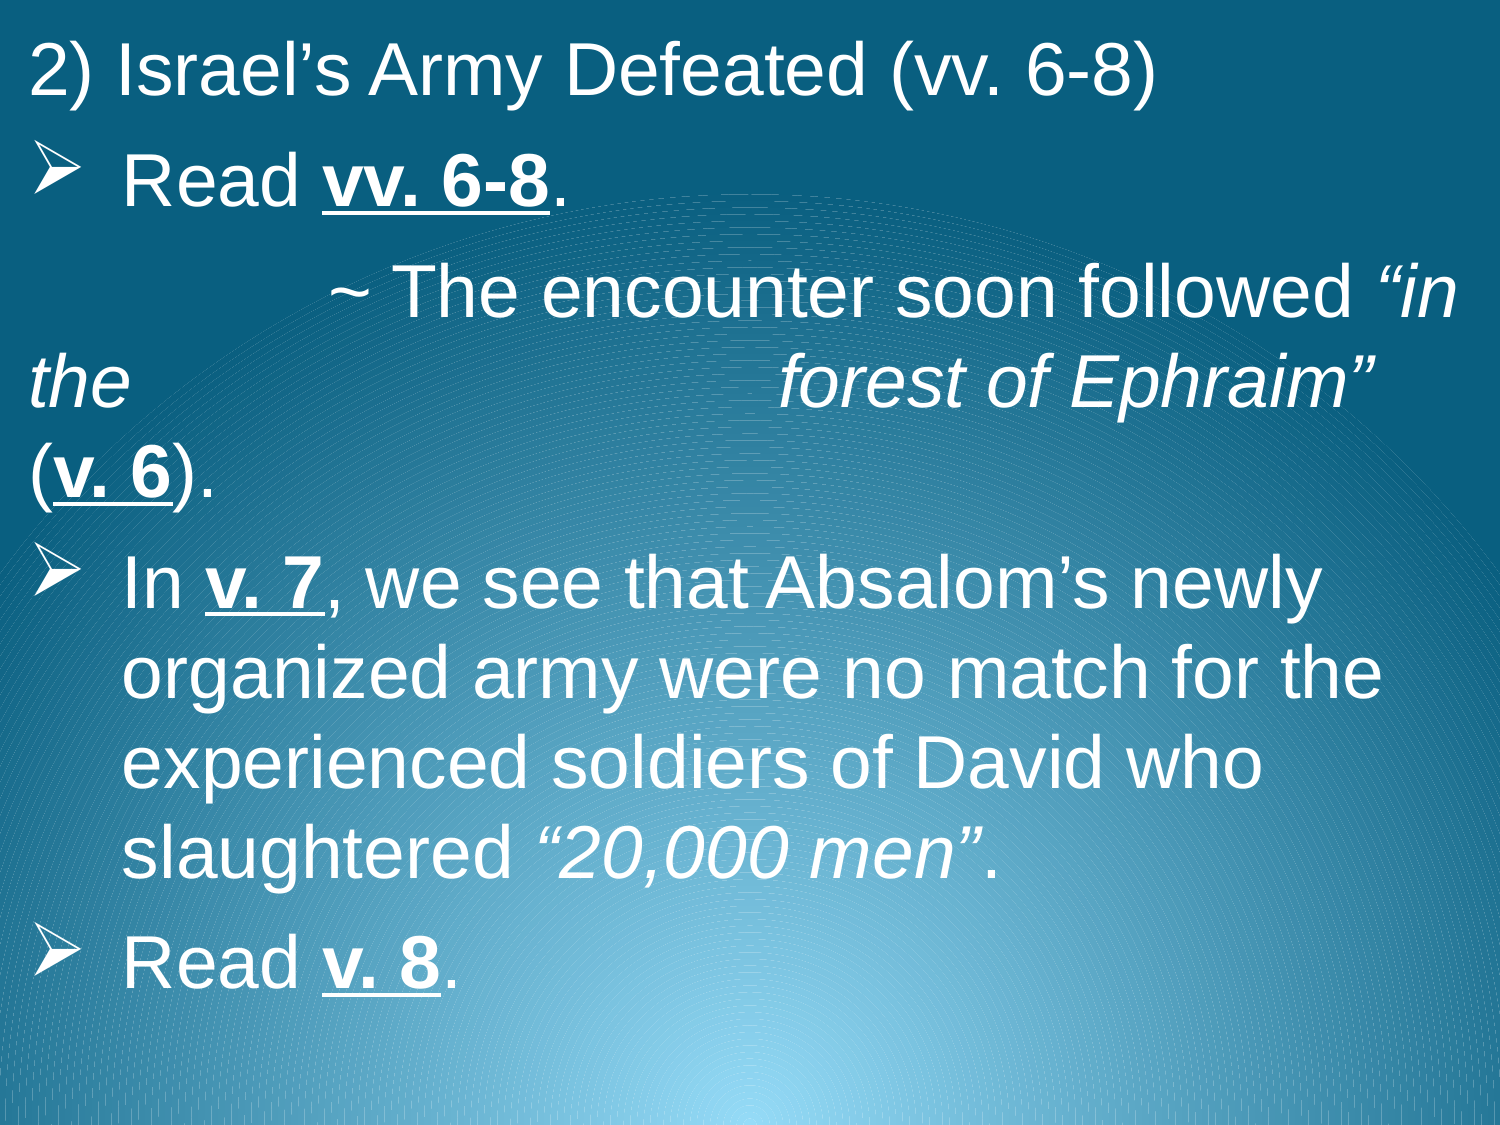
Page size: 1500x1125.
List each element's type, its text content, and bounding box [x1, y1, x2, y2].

subtitle 2) Israel’s Army Defeated (vv. 6-8) Read vv. 6-8. ~ The encounter soon followed “in the forest of Ephraim” (v. 6). In v. 7, we see that Absalom’s newly organized army were no match for the experienced soldiers of David who slaughtered “20,000 men”. Read v. 8. [13, 13, 1484, 1102]
